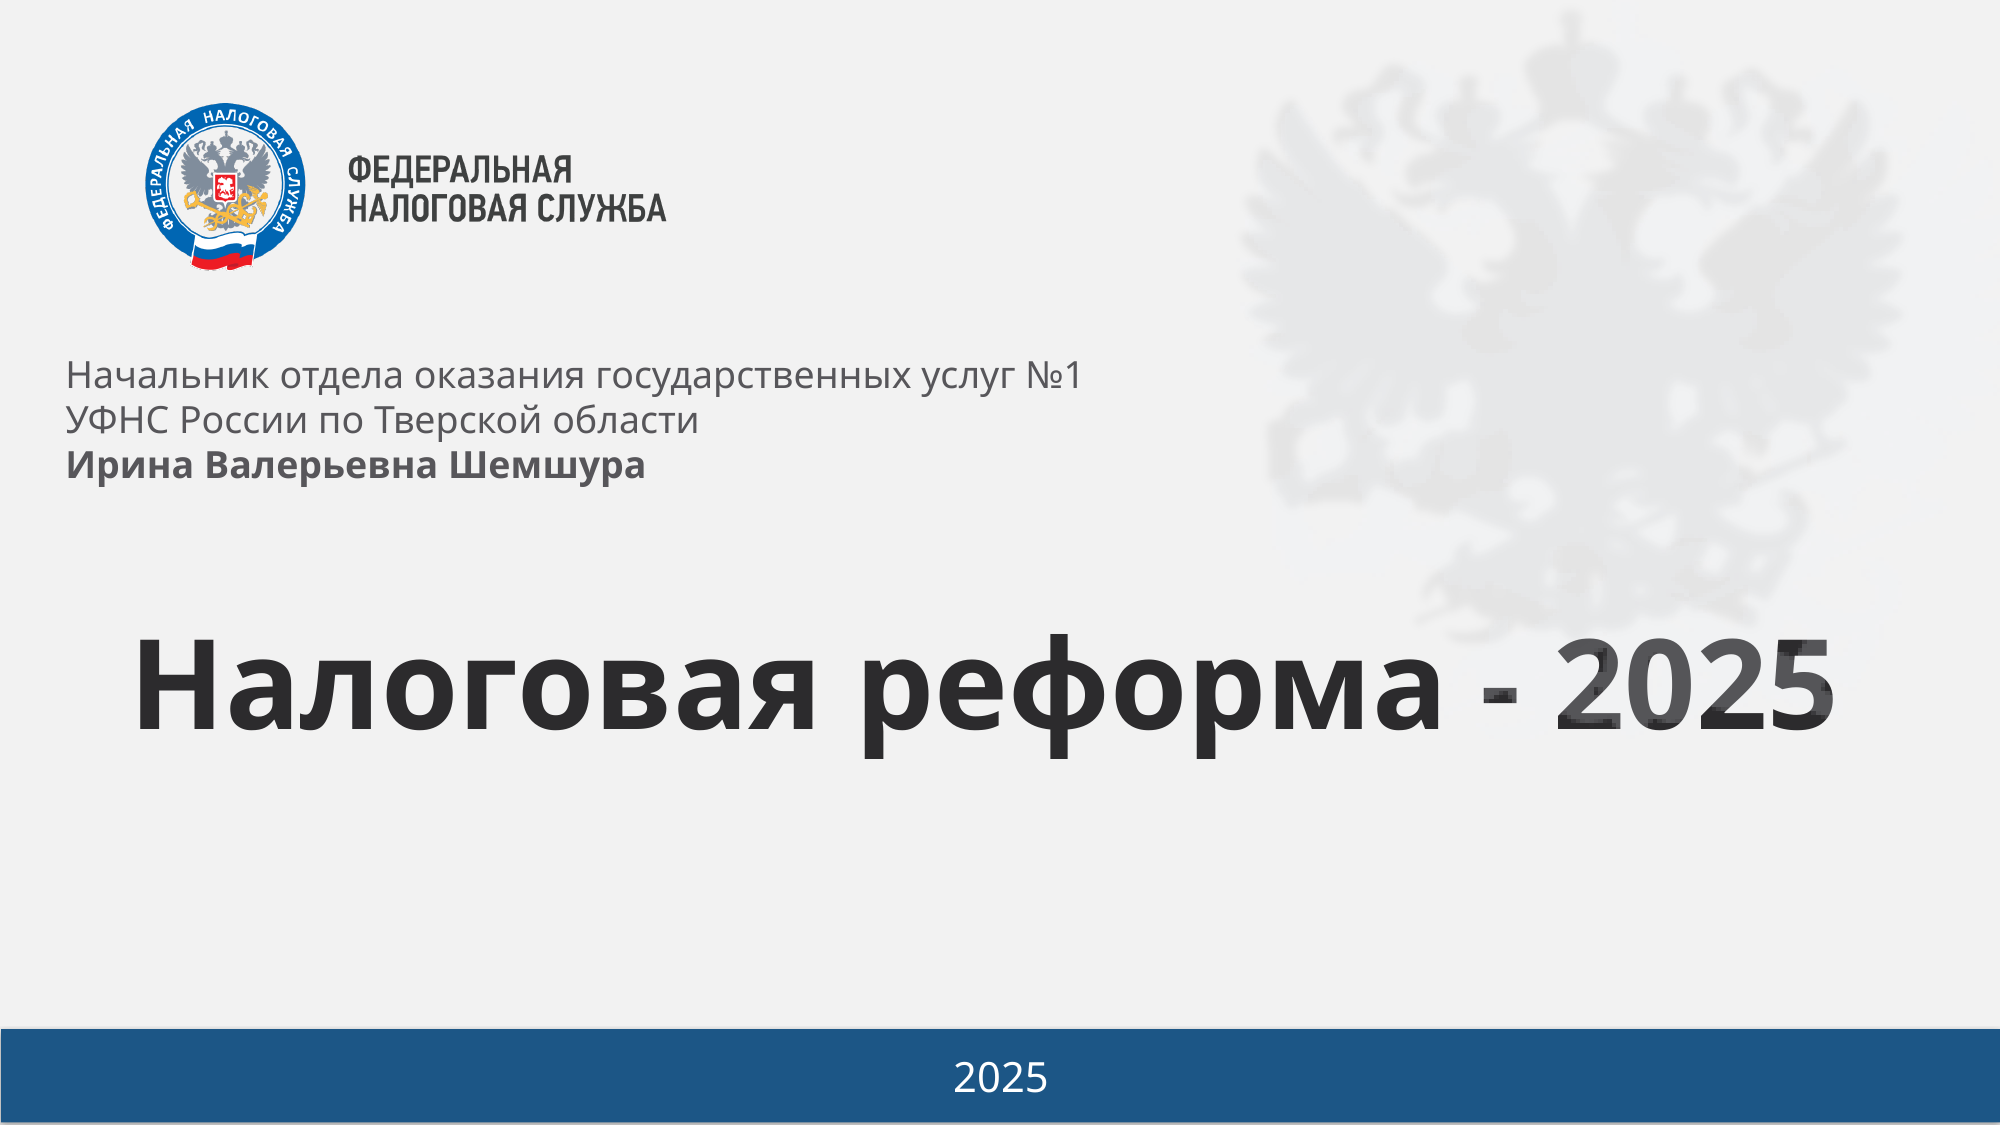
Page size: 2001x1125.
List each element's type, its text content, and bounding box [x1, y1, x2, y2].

text_box 2025 [0, 1028, 2000, 1123]
picture [1235, 0, 2000, 739]
text_box Начальник отдела оказания государственных услуг №1 УФНС России по Тверской области Ирина Валерьевна Шемшура [50, 343, 1101, 494]
text_box Налоговая реформа - 2025 [124, 570, 1879, 938]
picture [144, 103, 667, 271]
